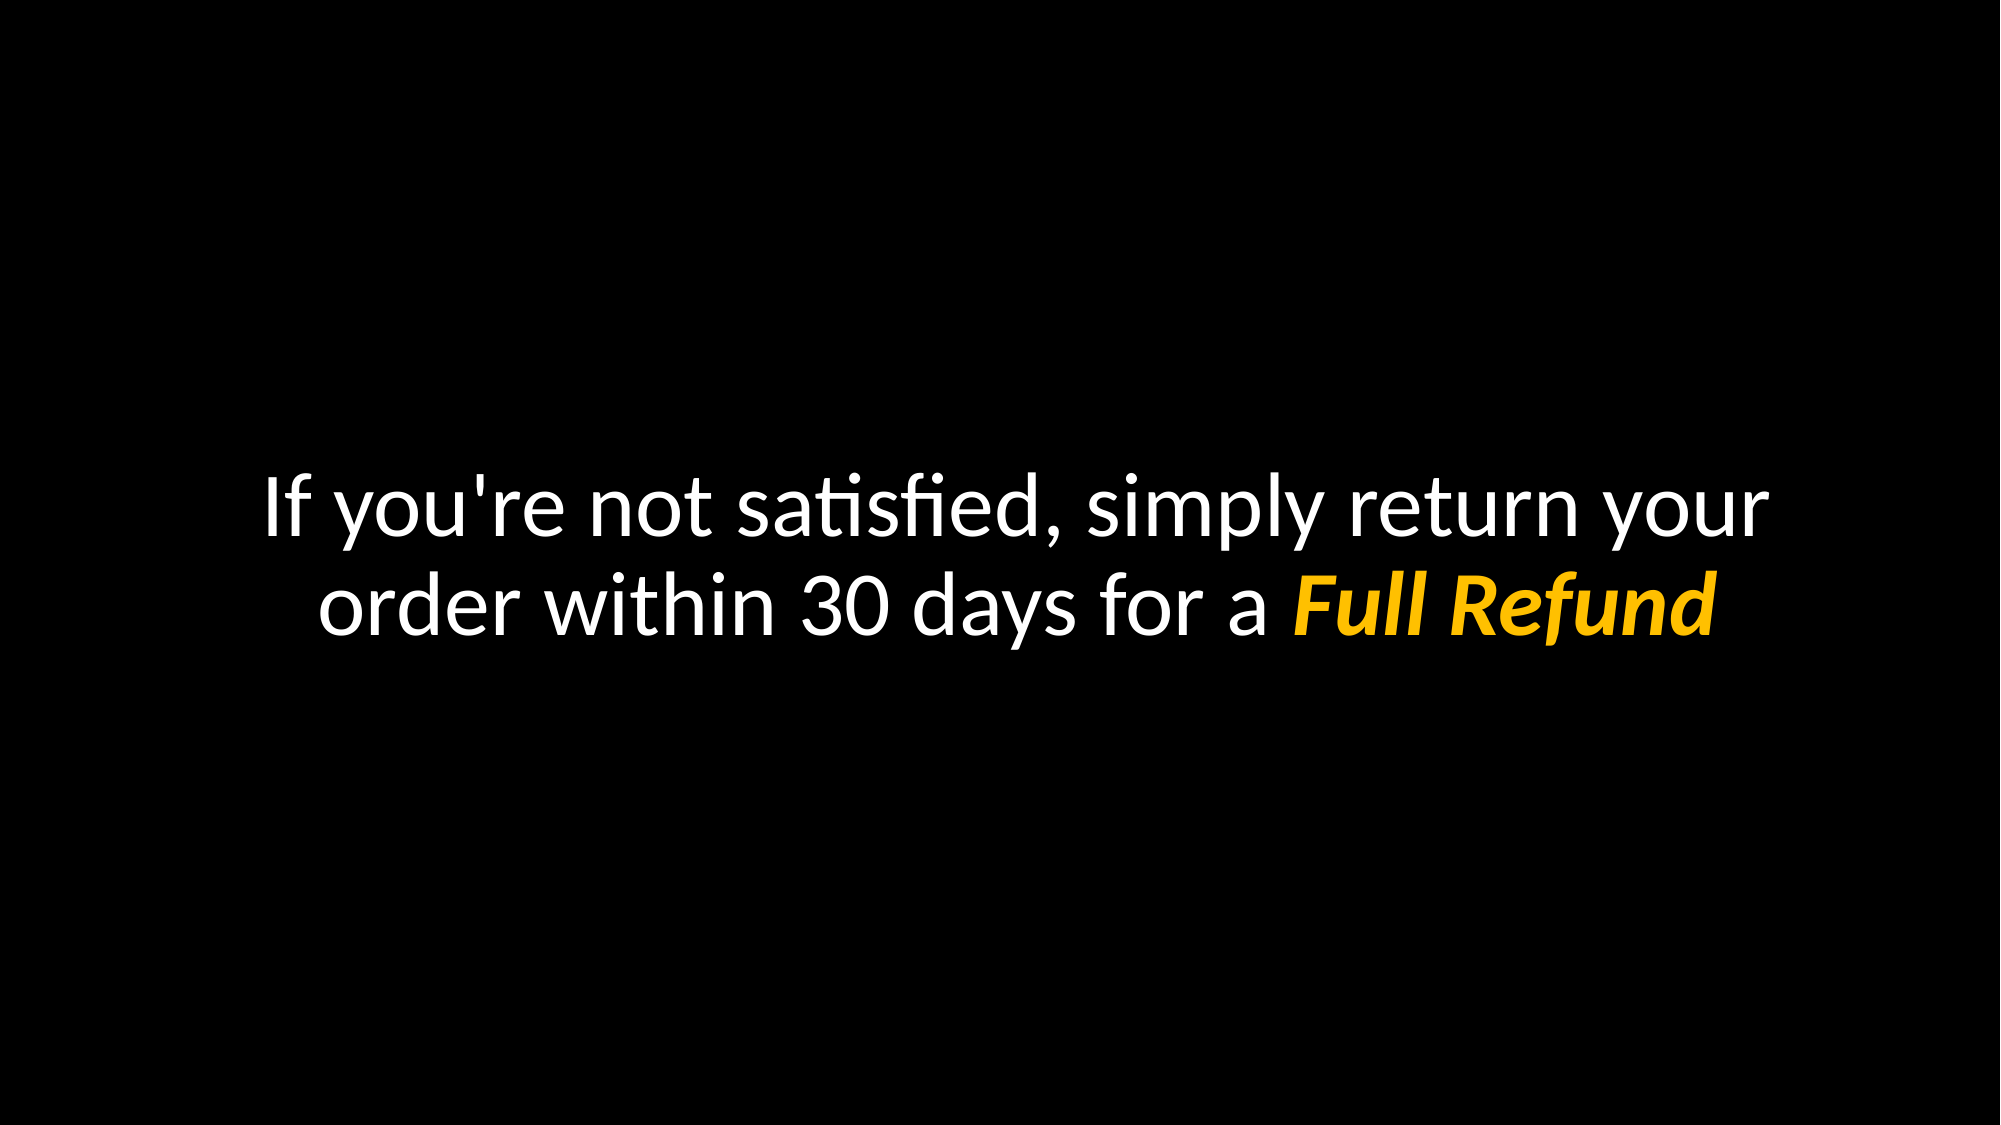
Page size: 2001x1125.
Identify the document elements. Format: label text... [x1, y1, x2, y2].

list If you're not satisfied, simply return your order within 30 days for a Full Refund [155, 449, 1881, 1027]
